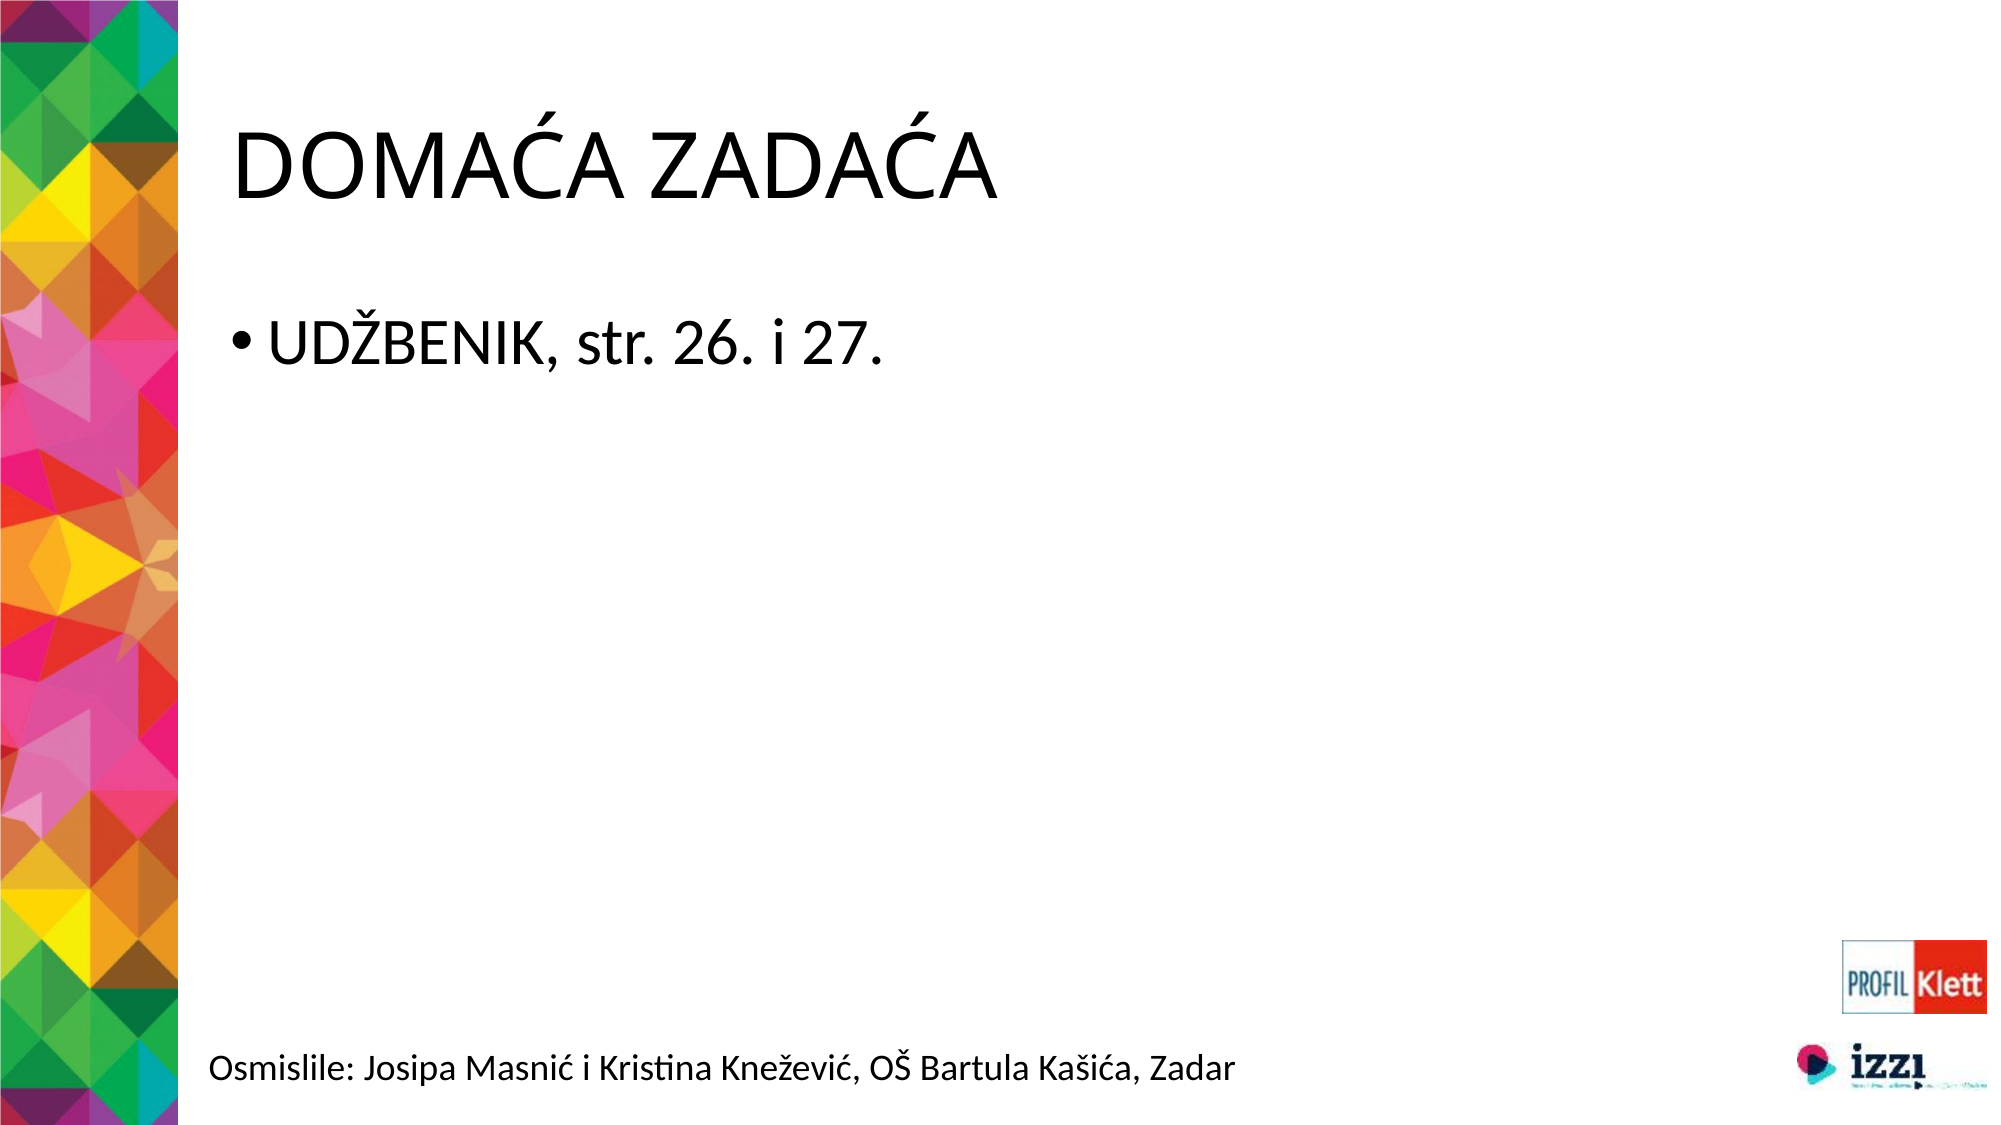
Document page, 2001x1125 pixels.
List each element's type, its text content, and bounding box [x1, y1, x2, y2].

picture [1, 2, 178, 1124]
picture [1797, 1042, 1987, 1091]
title DOMAĆA ZADAĆA [214, 59, 1863, 278]
text_box Osmislile: Josipa Masnić i Kristina Knežević, OŠ Bartula Kašića, Zadar [193, 1035, 1499, 1096]
list UDŽBENIK, str. 26. i 27. [214, 299, 1863, 1014]
picture [1863, 940, 1987, 1014]
